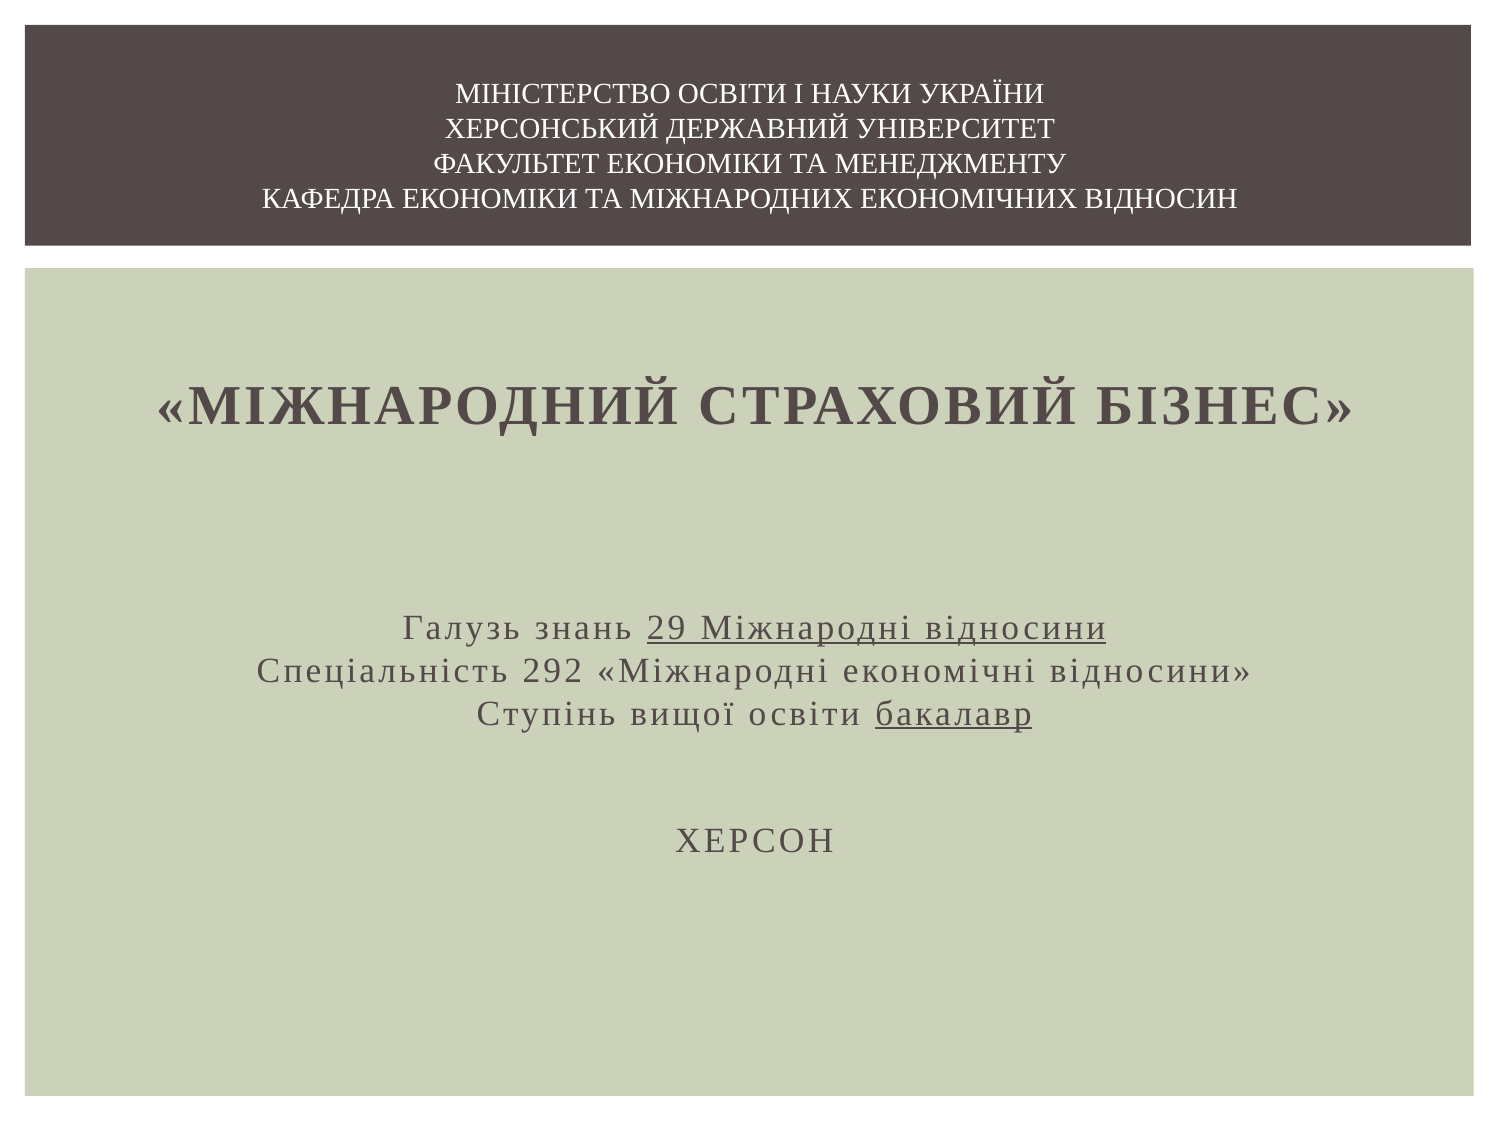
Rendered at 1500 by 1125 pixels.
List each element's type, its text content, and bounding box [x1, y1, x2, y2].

list «МІЖНАРОДНИЙ СТРАХОВИЙ БІЗНЕС» Галузь знань 29 Міжнародні відносини Спеціальність 292 «Міжнародні економічні відносини» Ступінь вищої освіти бакалавр ХЕРСОН [62, 281, 1442, 1005]
title Міністерство освіти і науки України Херсонський державний університет Факультет економіки та менеджменту Кафедра економіки та міжнародних економічних відносин [62, 58, 1438, 232]
